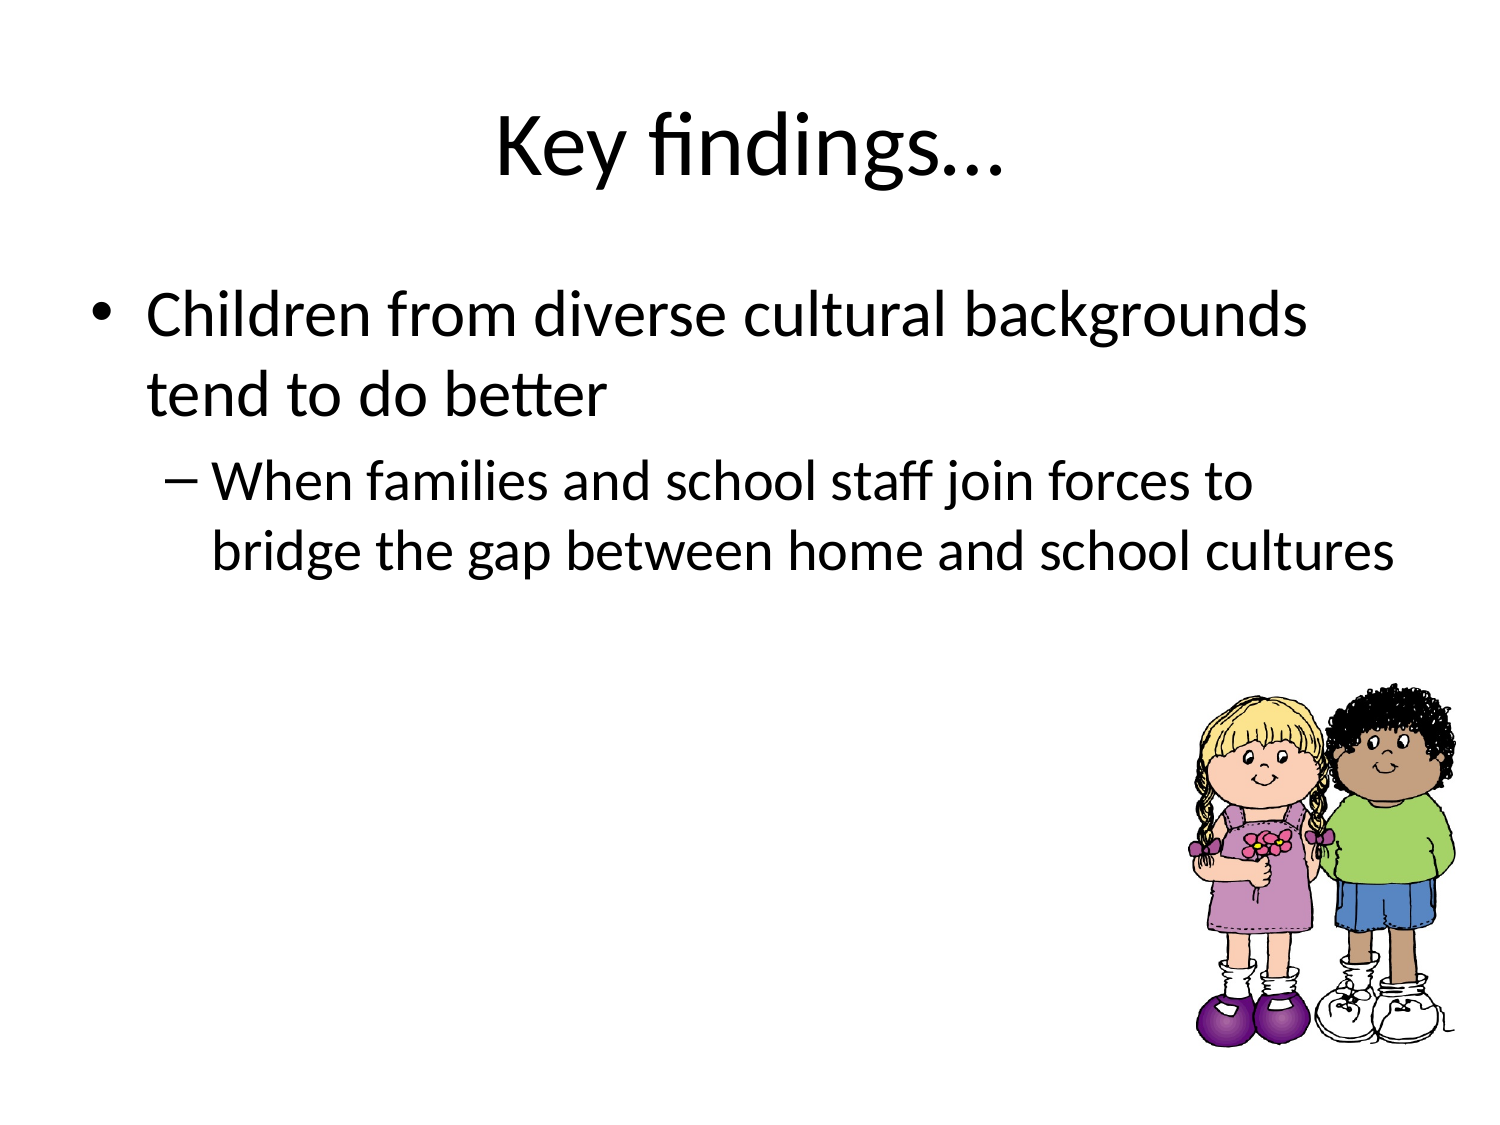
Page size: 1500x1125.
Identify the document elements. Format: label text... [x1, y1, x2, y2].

title Key findings… [75, 45, 1425, 233]
picture [990, 683, 1500, 1048]
list Children from diverse cultural backgrounds tend to do better When families and school staff join forces to bridge the gap between home and school cultures [75, 262, 1425, 1005]
